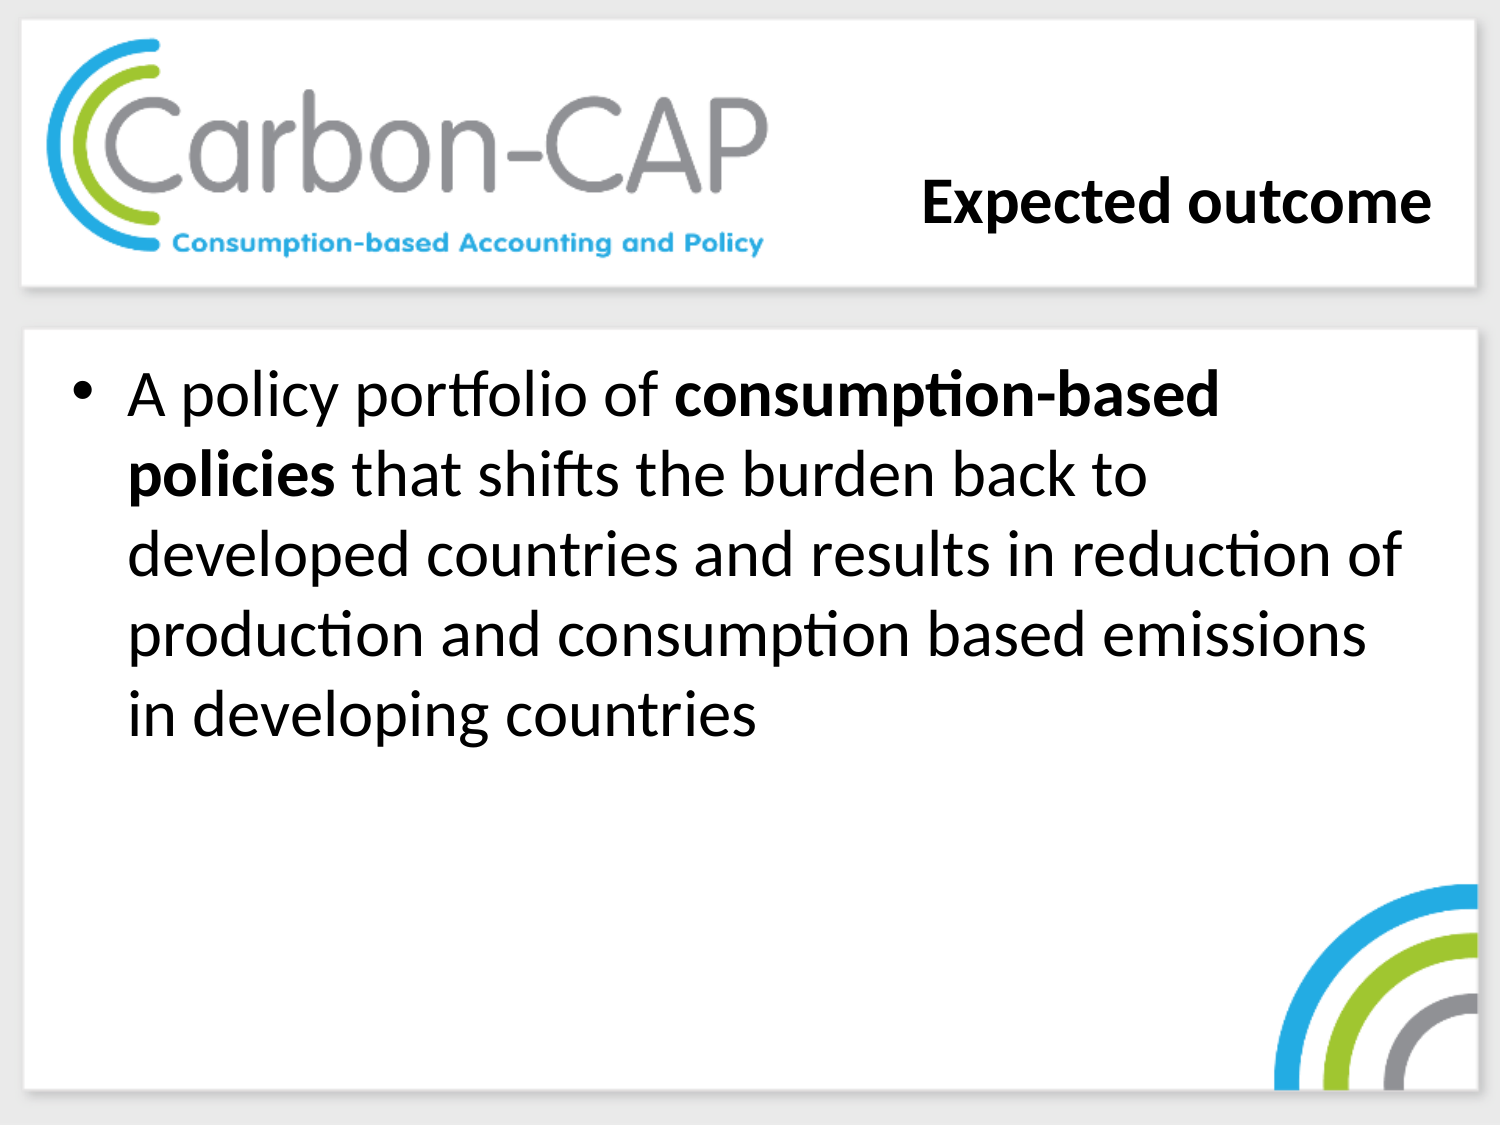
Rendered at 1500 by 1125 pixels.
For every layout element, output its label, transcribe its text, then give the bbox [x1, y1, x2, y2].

list A policy portfolio of consumption-based policies that shifts the burden back to developed countries and results in reduction of production and consumption based emissions in developing countries [56, 341, 1442, 1062]
text_box Expected outcome [906, 148, 1449, 244]
picture [0, 0, 1500, 1125]
